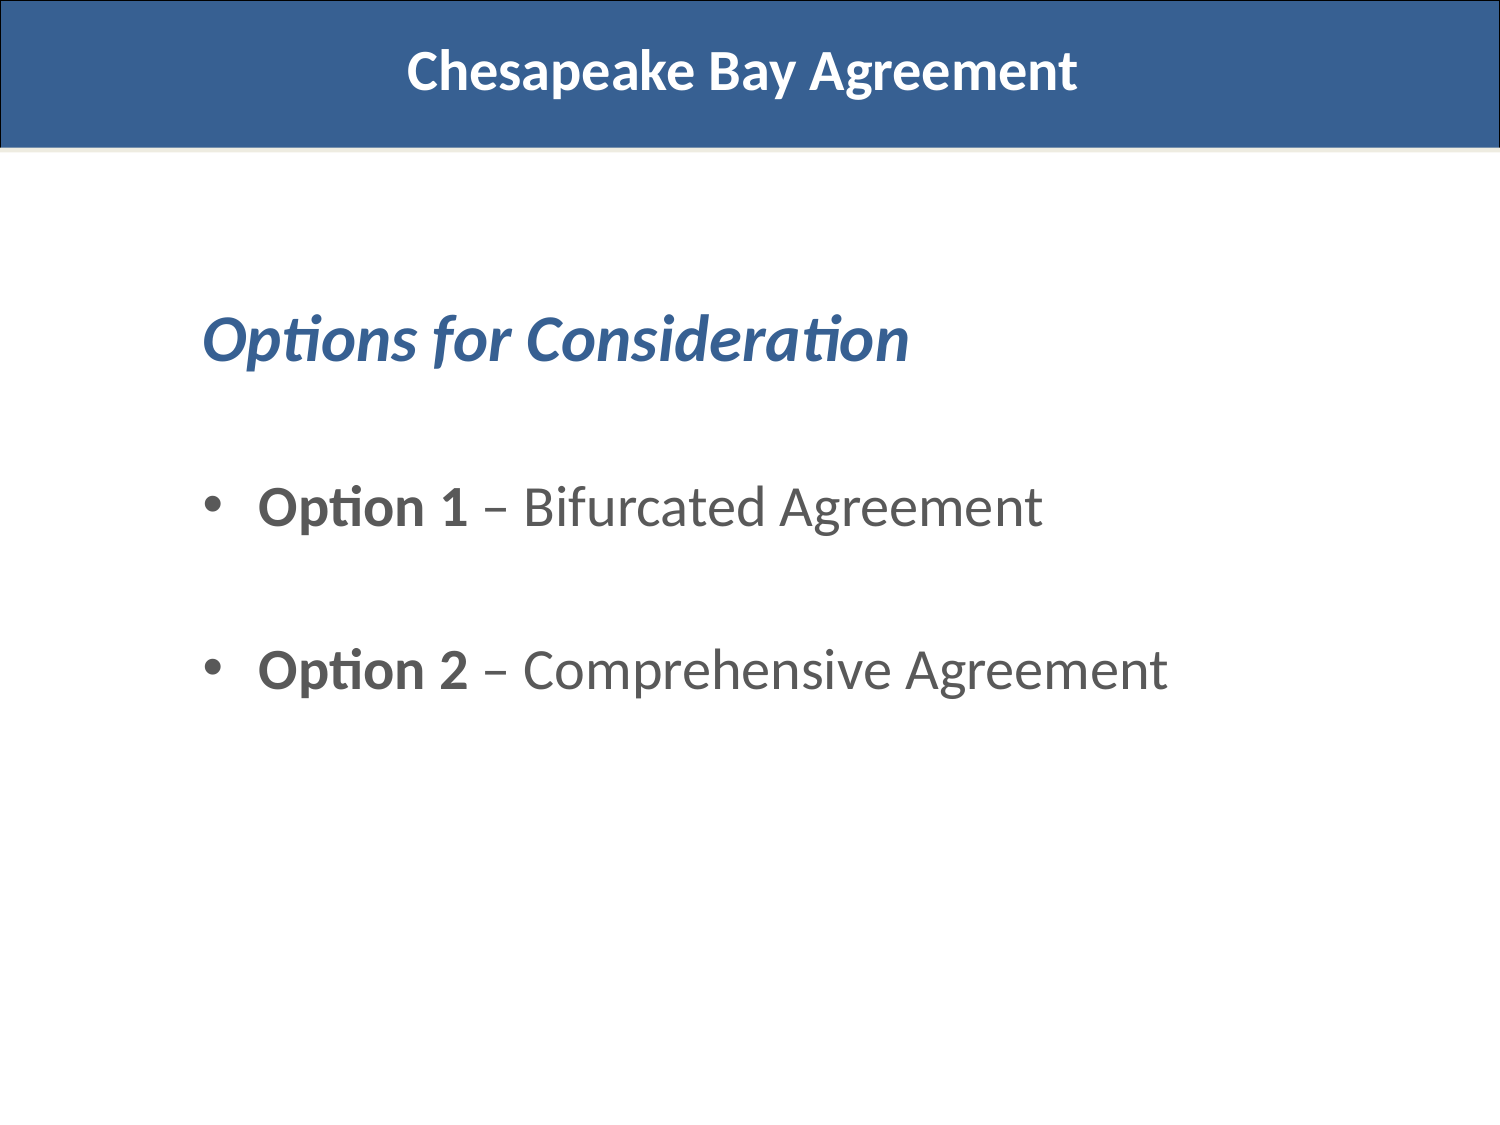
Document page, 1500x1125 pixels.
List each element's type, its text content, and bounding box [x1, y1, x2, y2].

list Options for Consideration Option 1 – Bifurcated Agreement Option 2 – Comprehensive Agreement [187, 287, 1425, 900]
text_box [0, 0, 1500, 151]
